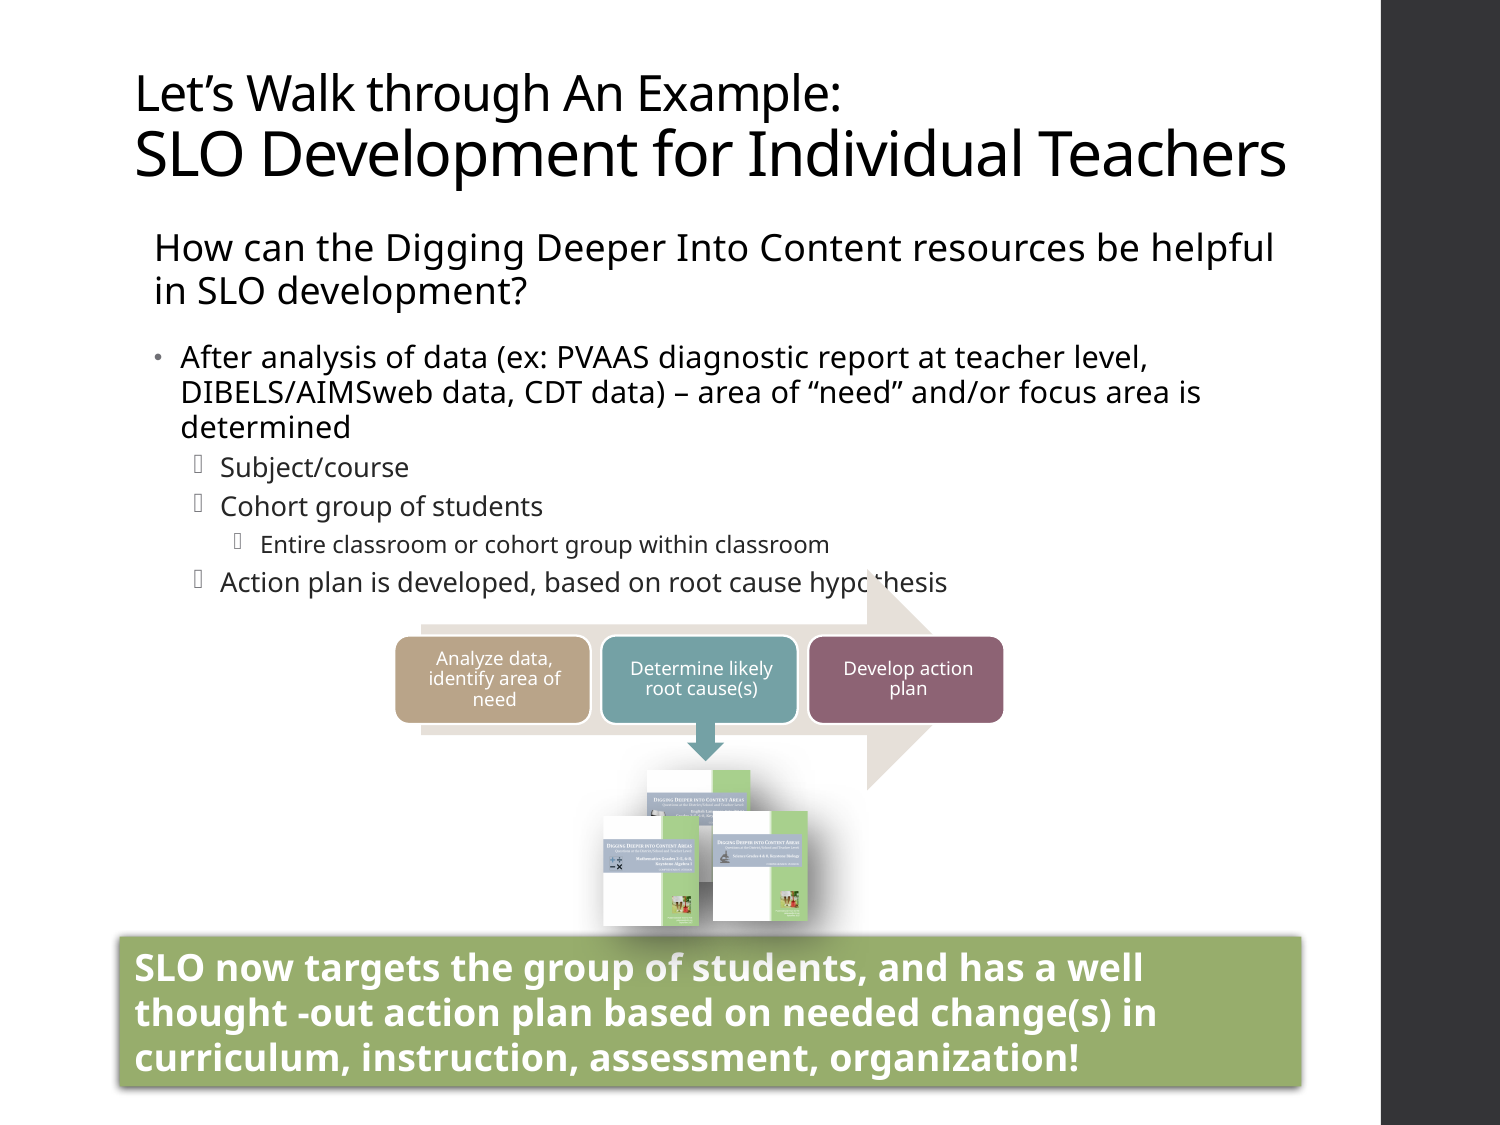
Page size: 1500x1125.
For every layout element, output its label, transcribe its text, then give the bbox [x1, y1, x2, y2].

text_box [371, 568, 1028, 791]
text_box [603, 717, 808, 927]
list How can the Digging Deeper Into Content resources be helpful in SLO development? After analysis of data (ex: PVAAS diagnostic report at teacher level, DIBELS/AIMSweb data, CDT data) – area of “need” and/or focus area is determined Subject/course Cohort group of students Entire classroom or cohort group within classroom Action plan is developed, based on root cause hypothesis [138, 219, 1321, 606]
title Let’s Walk through An Example: SLO Development for Individual Teachers [119, 25, 1375, 198]
text_box SLO now targets the group of students, and has a well thought -out action plan based on needed change(s) in curriculum, instruction, assessment, organization! [119, 936, 1302, 1087]
